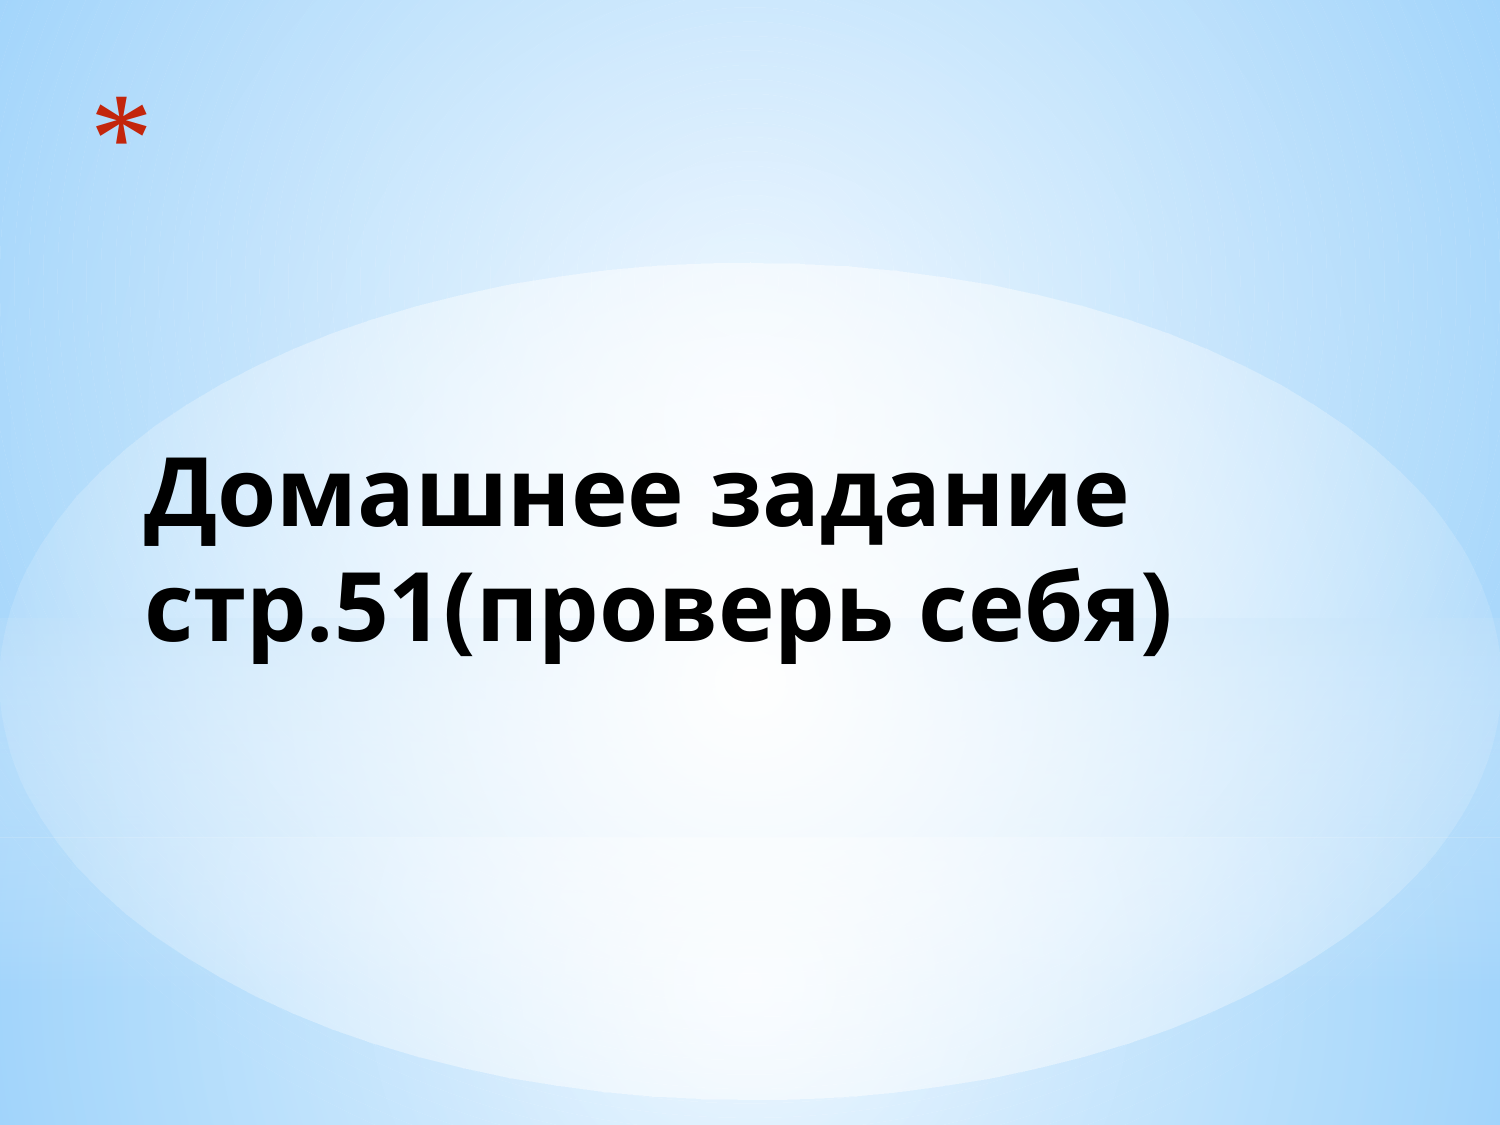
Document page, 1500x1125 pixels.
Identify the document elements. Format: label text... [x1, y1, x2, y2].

title Домашнее задание стр.51(проверь себя) [76, 78, 1363, 988]
